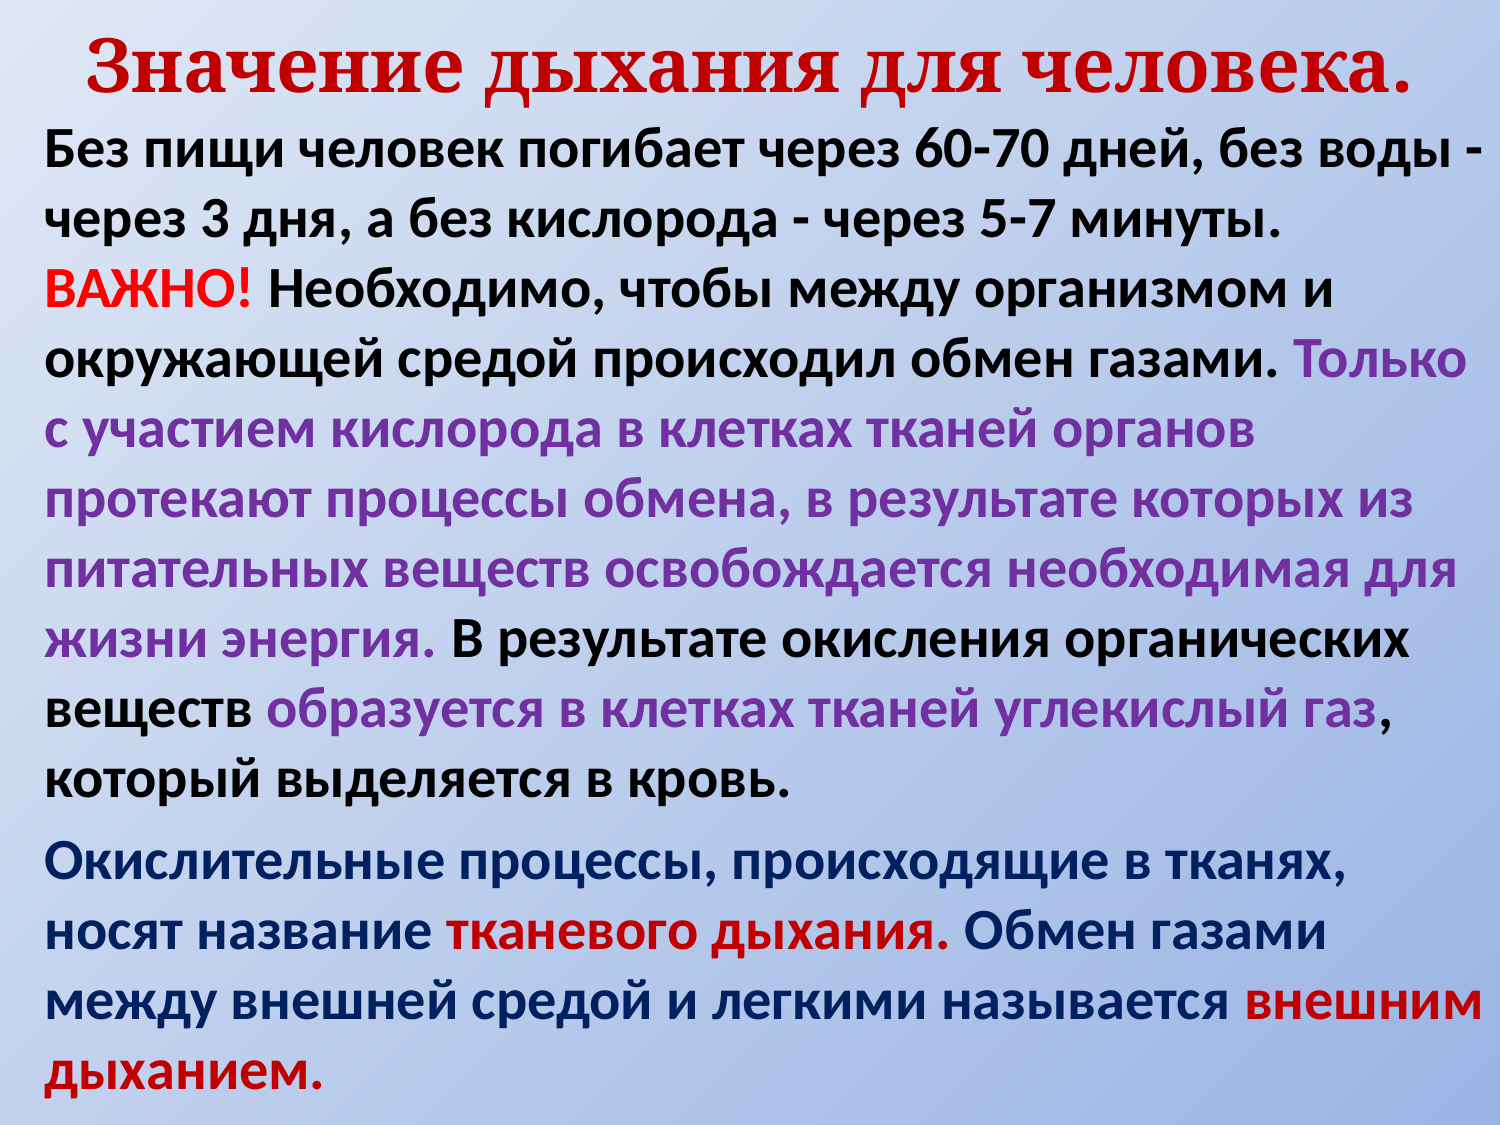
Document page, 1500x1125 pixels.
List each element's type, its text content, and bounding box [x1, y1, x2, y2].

list Без пищи человек погибает через 60-70 дней, без воды - через 3 дня, а без кислорода - через 5-7 минуты. ВАЖНО! Необходимо, чтобы между организмом и окружающей средой происходил обмен газами. Только с участием кислорода в клетках тканей органов протекают процессы обмена, в результате которых из питательных веществ освобождается необходимая для жизни энергия. В результате окисления органических веществ образуется в клетках тканей углекислый газ, который выделяется в кровь. Окислительные процессы, происходящие в тканях, носят название тканевого дыхания. Обмен газами между внешней средой и легкими называется внешним дыханием. [29, 101, 1500, 970]
title Значение дыхания для человека. [29, 0, 1471, 101]
